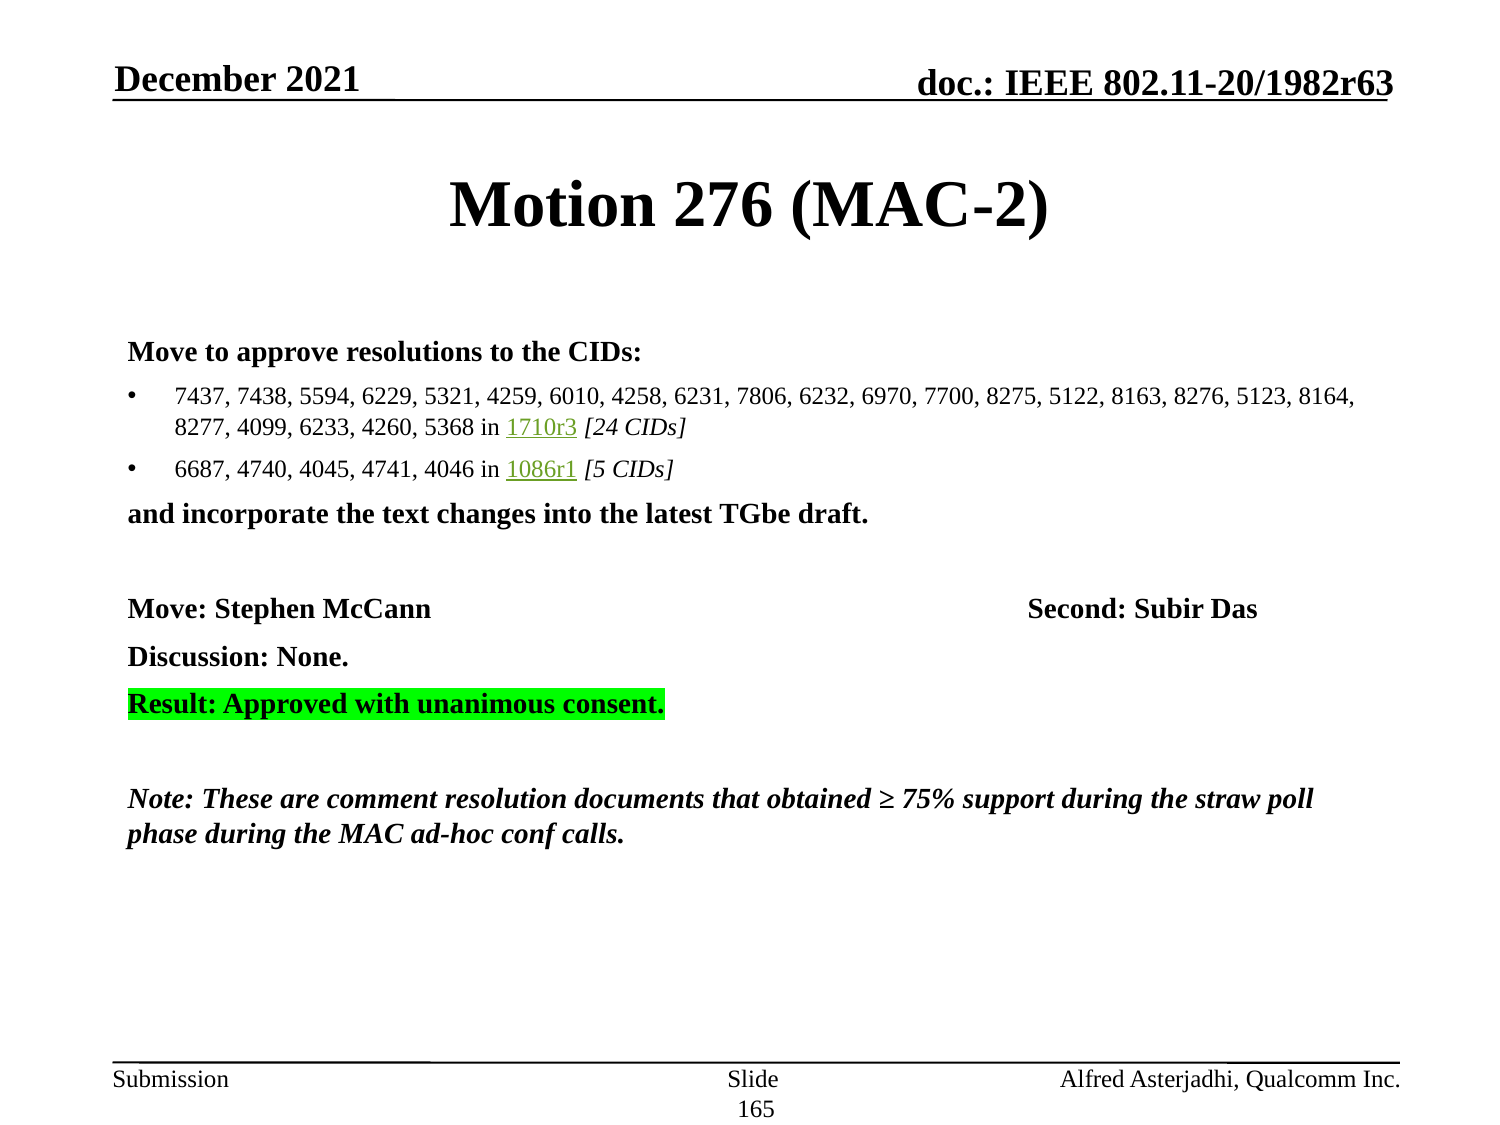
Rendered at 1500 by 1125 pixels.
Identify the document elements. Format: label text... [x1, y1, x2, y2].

slide_number Slide 165 [712, 1061, 800, 1123]
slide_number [114, 54, 423, 100]
footer Alfred Asterjadhi, Qualcomm Inc. [878, 1061, 1402, 1093]
title Motion 276 (MAC-2) [112, 112, 1388, 288]
list Move to approve resolutions to the CIDs: 7437, 7438, 5594, 6229, 5321, 4259, 6010, 4258, 6231, 7806, 6232, 6970, 7700, 8275, 5122, 8163, 8276, 5123, 8164, 8277, 4099, 6233, 4260, 5368 in 1710r3 [24 CIDs] 6687, 4740, 4045, 4741, 4046 in 1086r1 [5 CIDs] and incorporate the text changes into the latest TGbe draft. Move: Stephen McCann Second: Subir Das Discussion: None. Result: Approved with unanimous consent. Note: These are comment resolution documents that obtained ≥ 75% support during the straw poll phase during the MAC ad-hoc conf calls. [112, 324, 1388, 1063]
